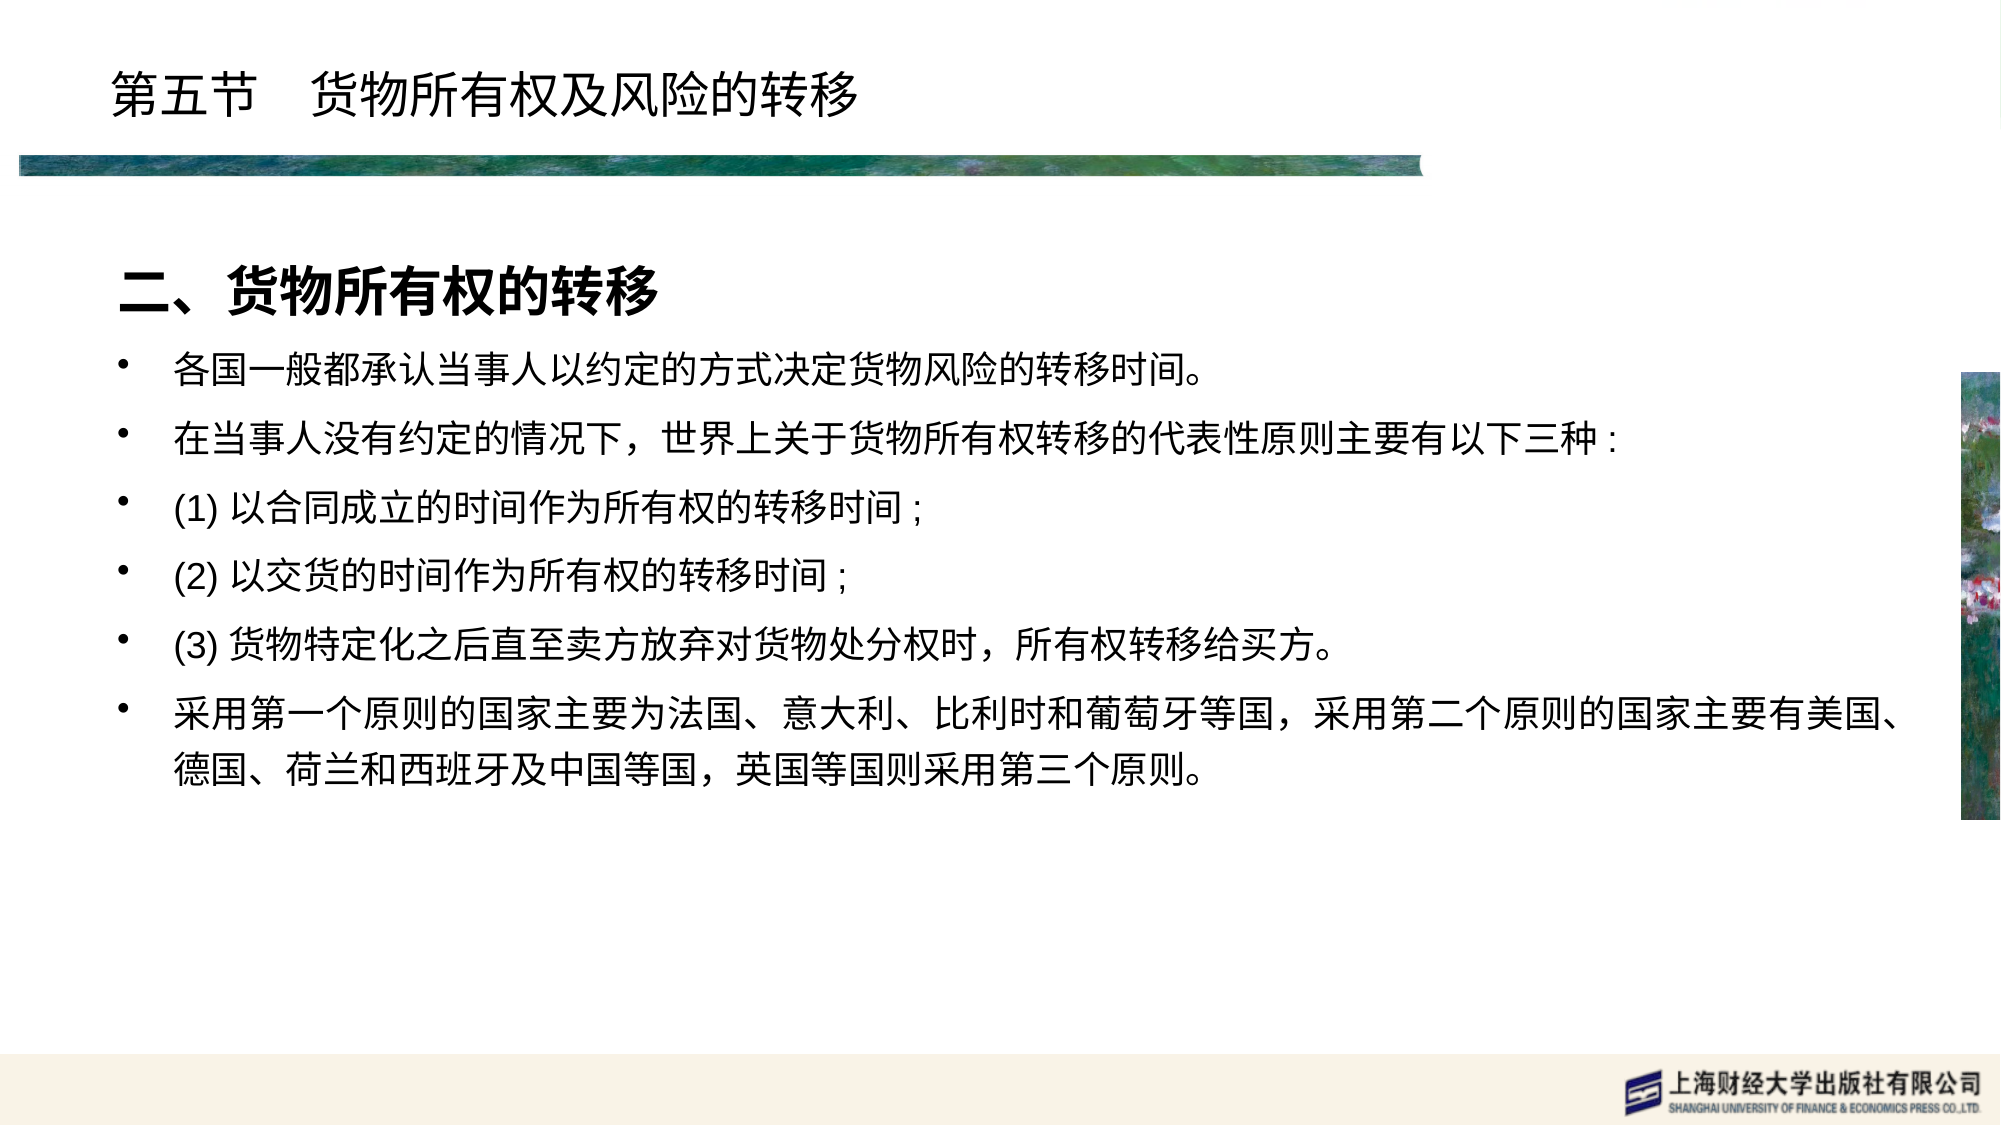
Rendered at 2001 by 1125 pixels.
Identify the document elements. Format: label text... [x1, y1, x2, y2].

list 二、货物所有权的转移 各国一般都承认当事人以约定的方式决定货物风险的转移时间。 在当事人没有约定的情况下，世界上关于货物所有权转移的代表性原则主要有以下三种: (1)以合同成立的时间作为所有权的转移时间; (2)以交货的时间作为所有权的转移时间; (3)货物特定化之后直至卖方放弃对货物处分权时，所有权转移给买方。 采用第一个原则的国家主要为法国、意大利、比利时和葡萄牙等国，采用第二个原则的国家主要有美国、德国、荷兰和西班牙及中国等国，英国等国则采用第三个原则。 [102, 233, 1898, 1032]
title 第五节 货物所有权及风险的转移 [94, 42, 1451, 146]
picture [0, 0, 2001, 1125]
